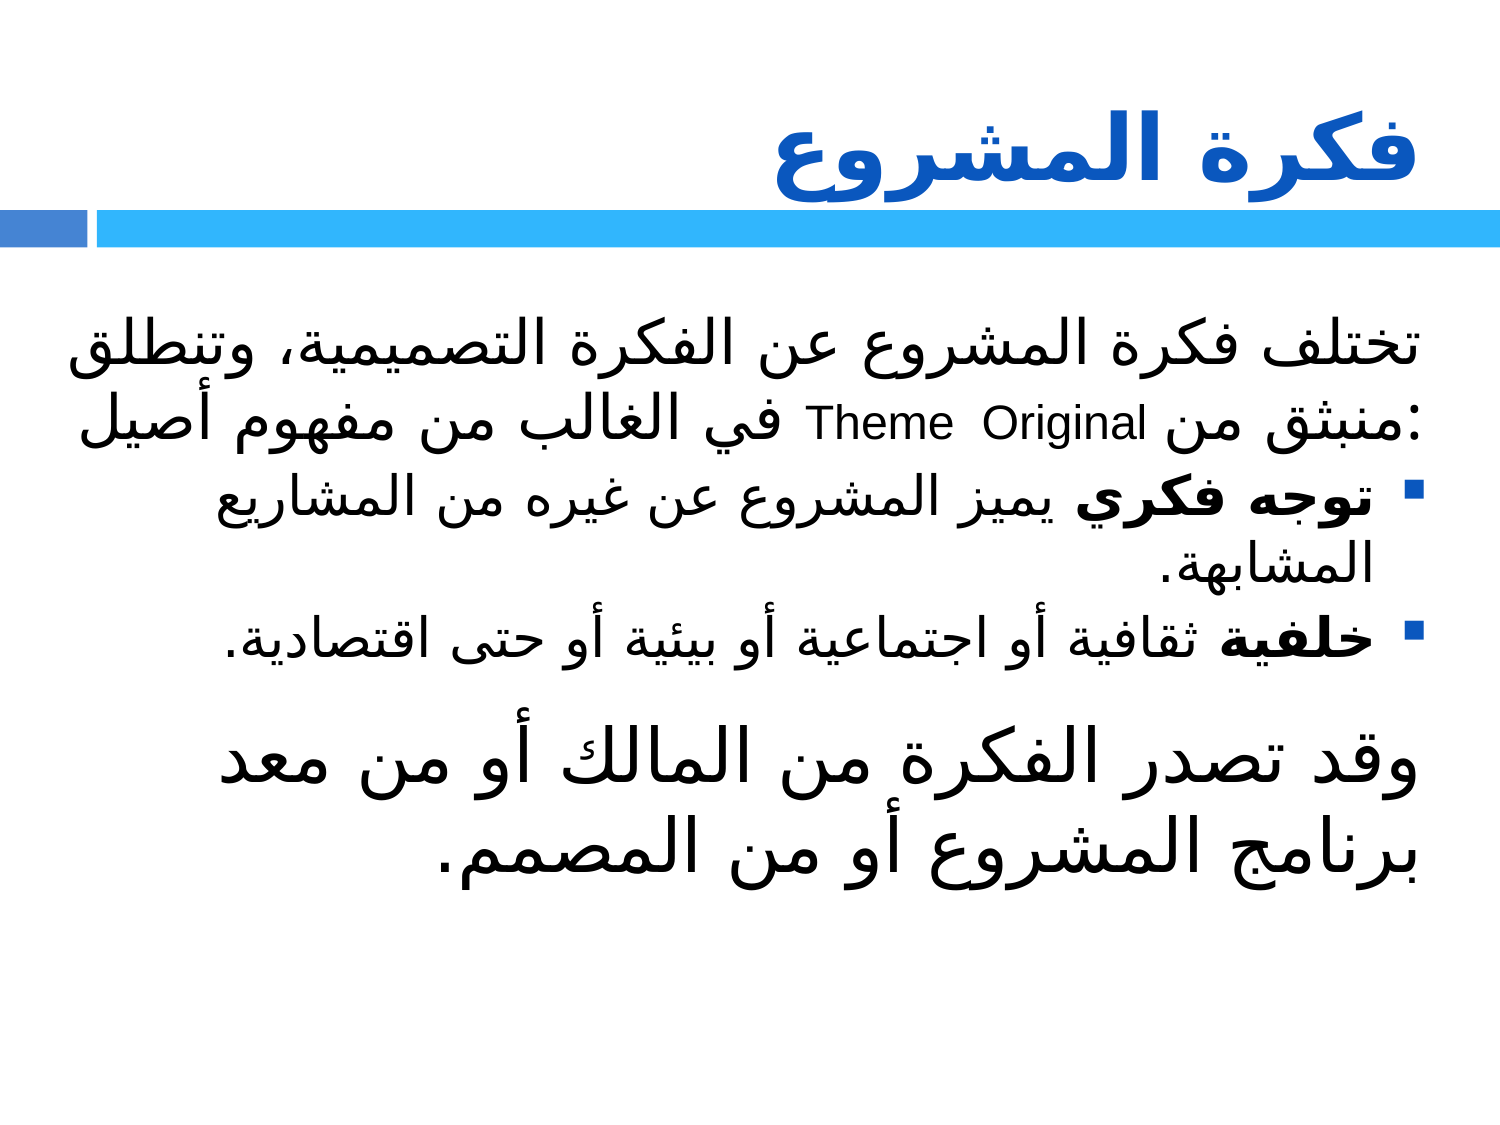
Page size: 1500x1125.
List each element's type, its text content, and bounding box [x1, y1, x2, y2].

list تختلف فكرة المشروع عن الفكرة التصميمية، وتنطلق في الغالب من مفهوم أصيل Theme Original منبثق من: توجه فكري يميز المشروع عن غيره من المشاريع المشابهة. خلفية ثقافية أو اجتماعية أو بيئية أو حتى اقتصادية. [50, 295, 1438, 688]
text_box وقد تصدر الفكرة من المالك أو من معد برنامج المشروع أو من المصمم. [50, 699, 1438, 943]
title فكرة المشروع [100, 62, 1438, 225]
